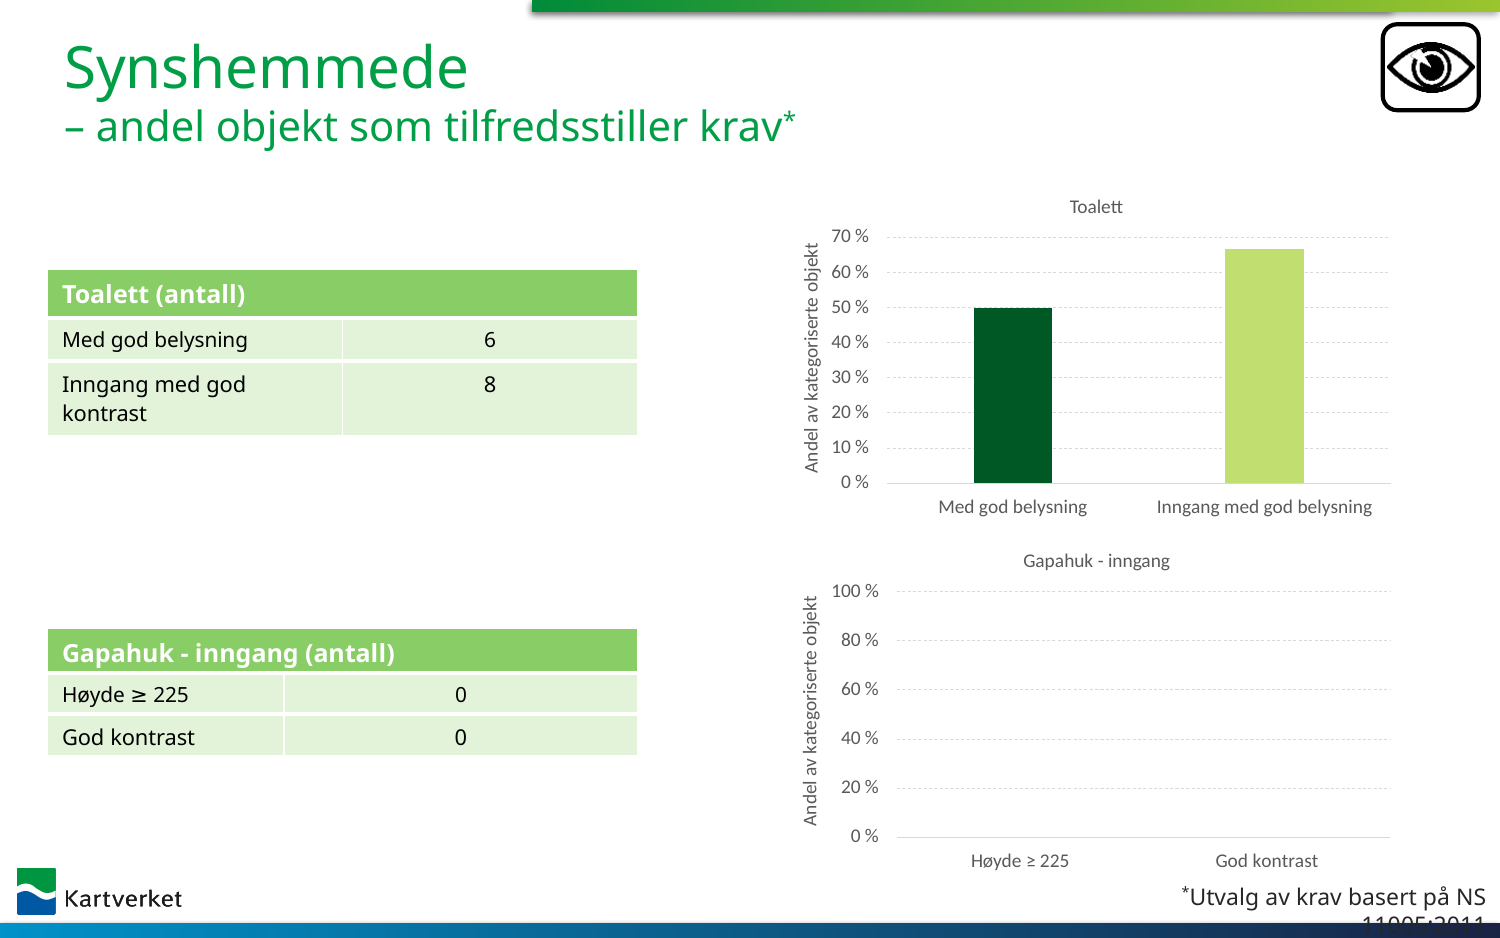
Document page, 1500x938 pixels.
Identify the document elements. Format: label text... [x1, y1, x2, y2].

text_box *Utvalg av krav basert på NS 11005:2011 [1068, 873, 1500, 938]
table_cell Med god belysning [48, 320, 342, 359]
table_cell 0 [285, 675, 637, 712]
text_box Synshemmede – andel objekt som tilfredsstiller krav* [49, 24, 1431, 158]
table_header Gapahuk - inngang (antall) [48, 629, 637, 671]
table_cell 0 [285, 716, 637, 755]
table_cell Inngang med god kontrast [48, 363, 342, 435]
picture [791, 187, 1402, 526]
table_cell 8 [343, 363, 637, 435]
table_header Toalett (antall) [48, 270, 637, 316]
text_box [1382, 24, 1480, 111]
picture [791, 541, 1402, 880]
table_cell Høyde ≥ 225 [48, 675, 283, 712]
table_cell God kontrast [48, 716, 283, 755]
table_cell 6 [343, 320, 637, 359]
